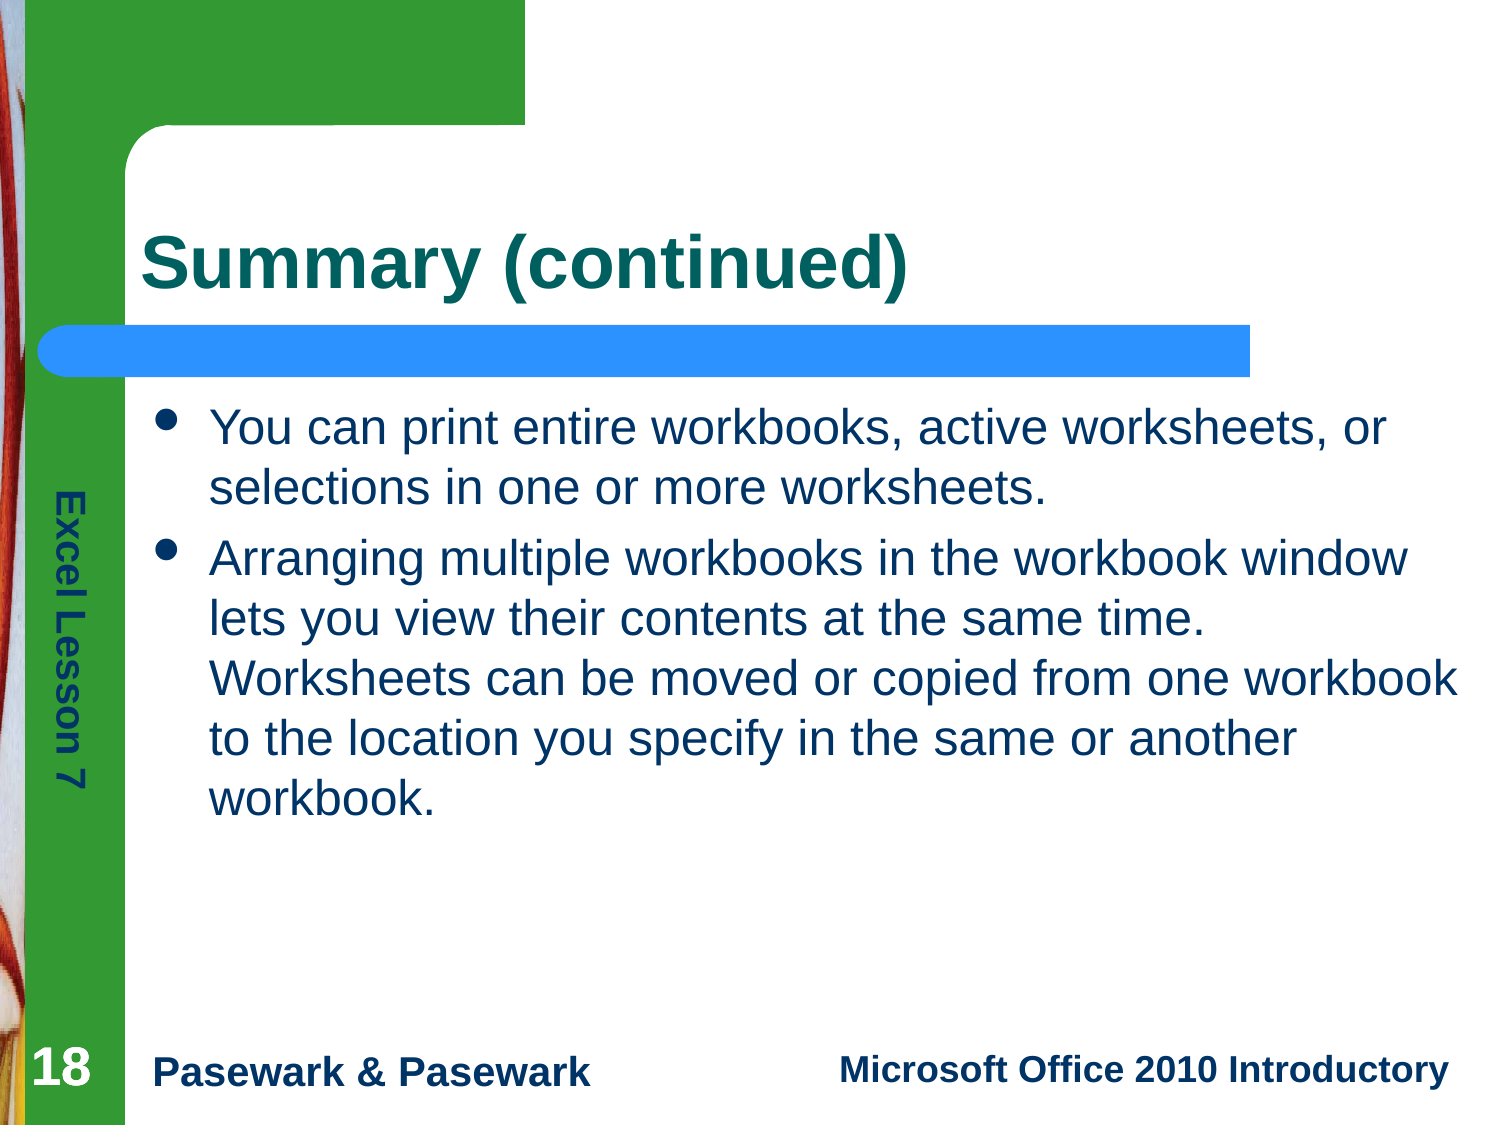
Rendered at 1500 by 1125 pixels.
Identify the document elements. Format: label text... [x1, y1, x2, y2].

picture [0, 0, 25, 1125]
title Summary (continued) [124, 124, 1426, 313]
list You can print entire workbooks, active worksheets, or selections in one or more worksheets. Arranging multiple workbooks in the workbook window lets you view their contents at the same time. Worksheets can be moved or copied from one workbook to the location you specify in the same or another workbook. [137, 387, 1476, 999]
text_box 18 [13, 1023, 111, 1105]
